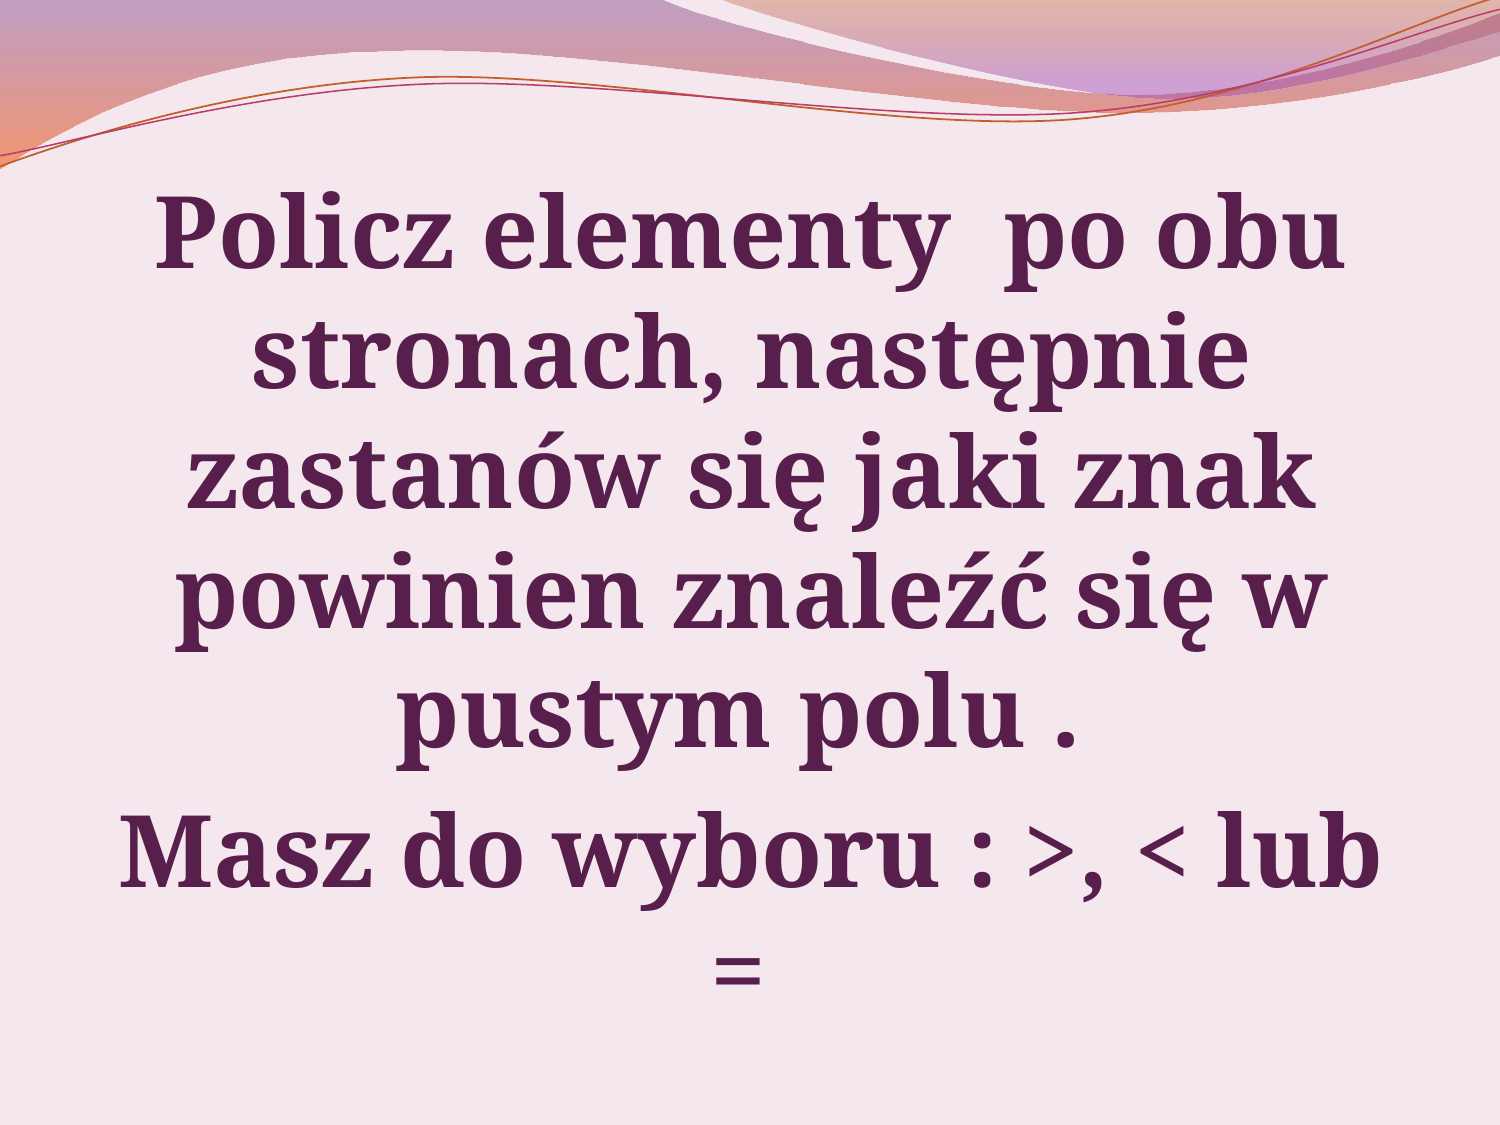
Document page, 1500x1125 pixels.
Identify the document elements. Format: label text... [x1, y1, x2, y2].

list Policz elementy po obu stronach, następnie zastanów się jaki znak powinien znaleźć się w pustym polu . Masz do wyboru : >, < lub = [76, 160, 1427, 881]
